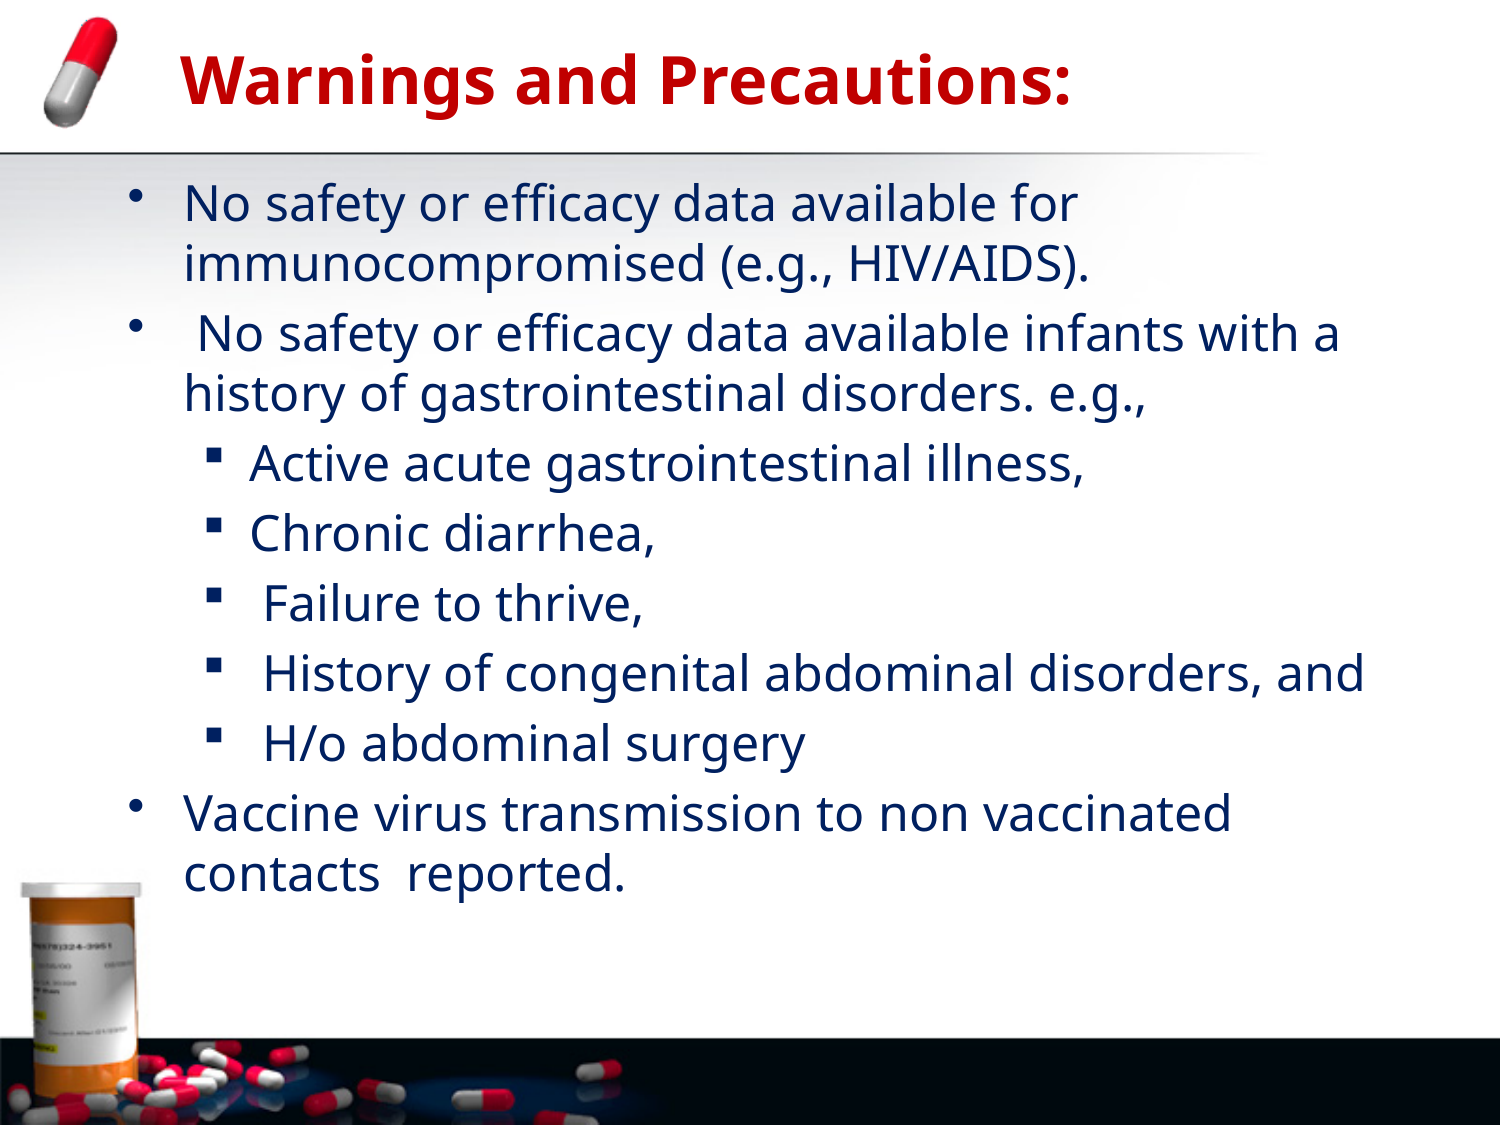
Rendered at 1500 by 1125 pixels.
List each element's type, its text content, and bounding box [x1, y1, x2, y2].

picture [0, 0, 1500, 1125]
list No safety or efficacy data available for immunocompromised (e.g., HIV/AIDS). No safety or efficacy data available infants with a history of gastrointestinal disorders. e.g., Active acute gastrointestinal illness, Chronic diarrhea, Failure to thrive, History of congenital abdominal disorders, and H/o abdominal surgery Vaccine virus transmission to non vaccinated contacts reported. [112, 163, 1388, 1001]
title Warnings and Precautions: [165, 81, 1391, 155]
